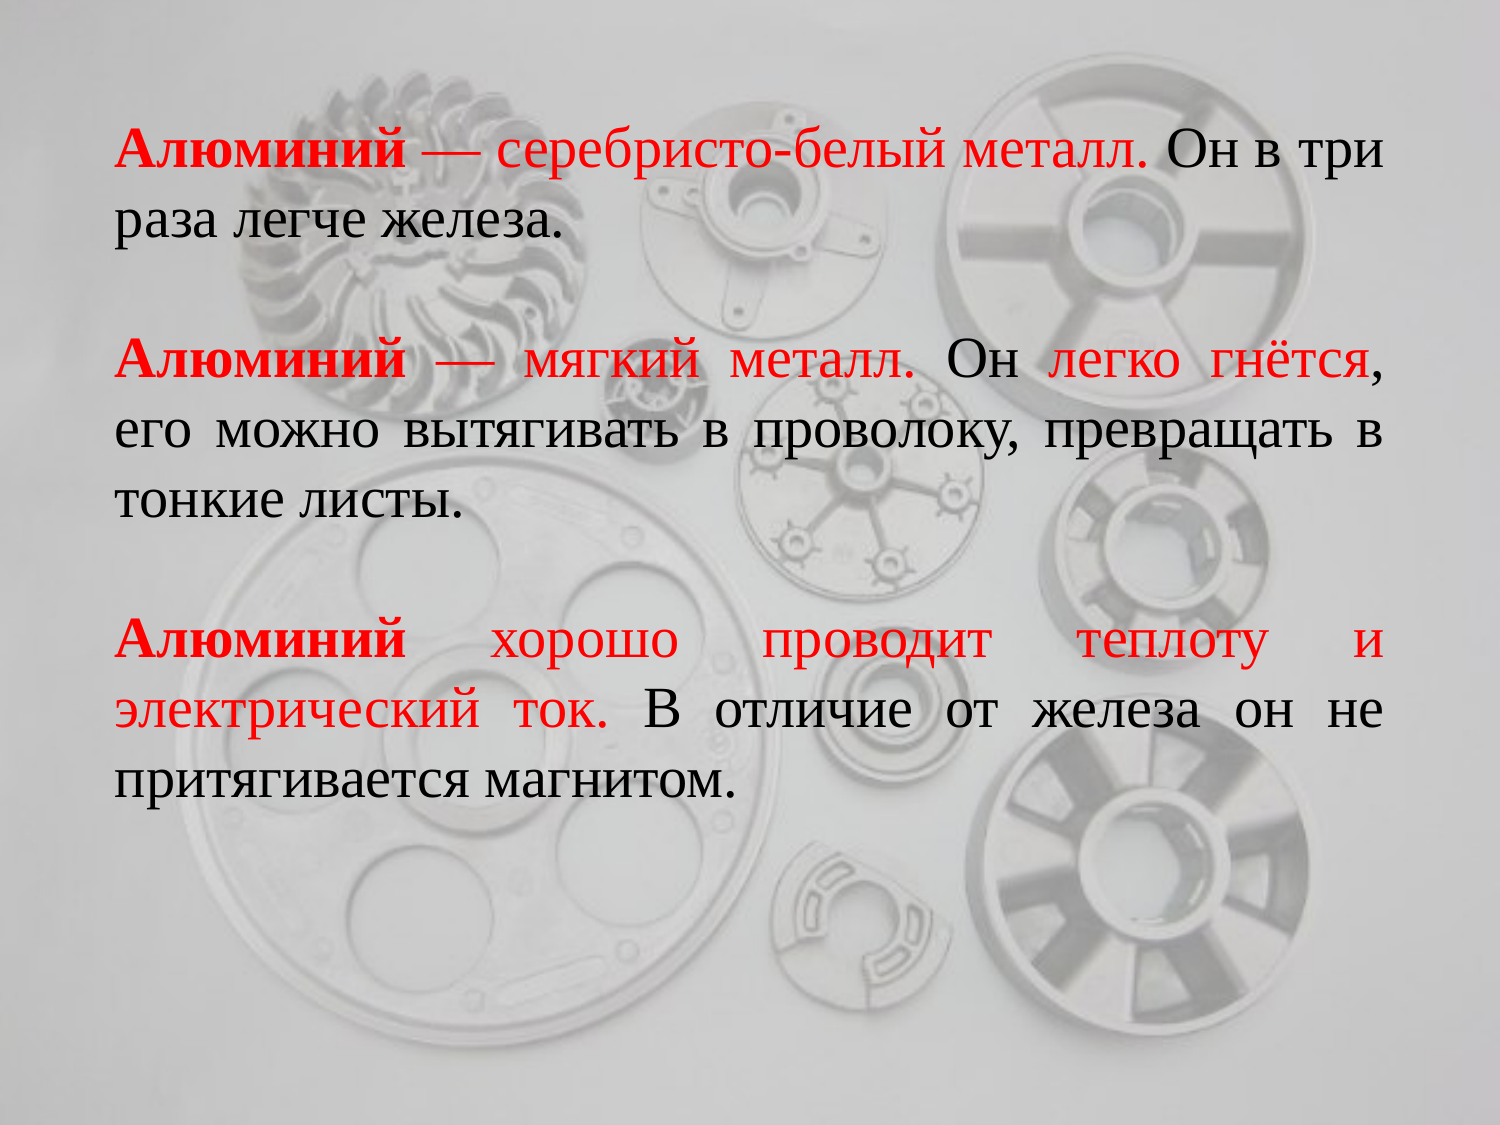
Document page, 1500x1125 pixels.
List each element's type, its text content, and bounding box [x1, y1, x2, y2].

text_box Алюминий — серебристо-белый металл. Он в три раза легче железа. Алюминий — мягкий металл. Он легко гнётся, его можно вытягивать в проволоку, превращать в тонкие листы. Алюминий хорошо проводит теплоту и электрический ток. В отличие от железа он не притягивается магнитом. [100, 101, 1400, 817]
picture [0, 0, 1500, 1125]
